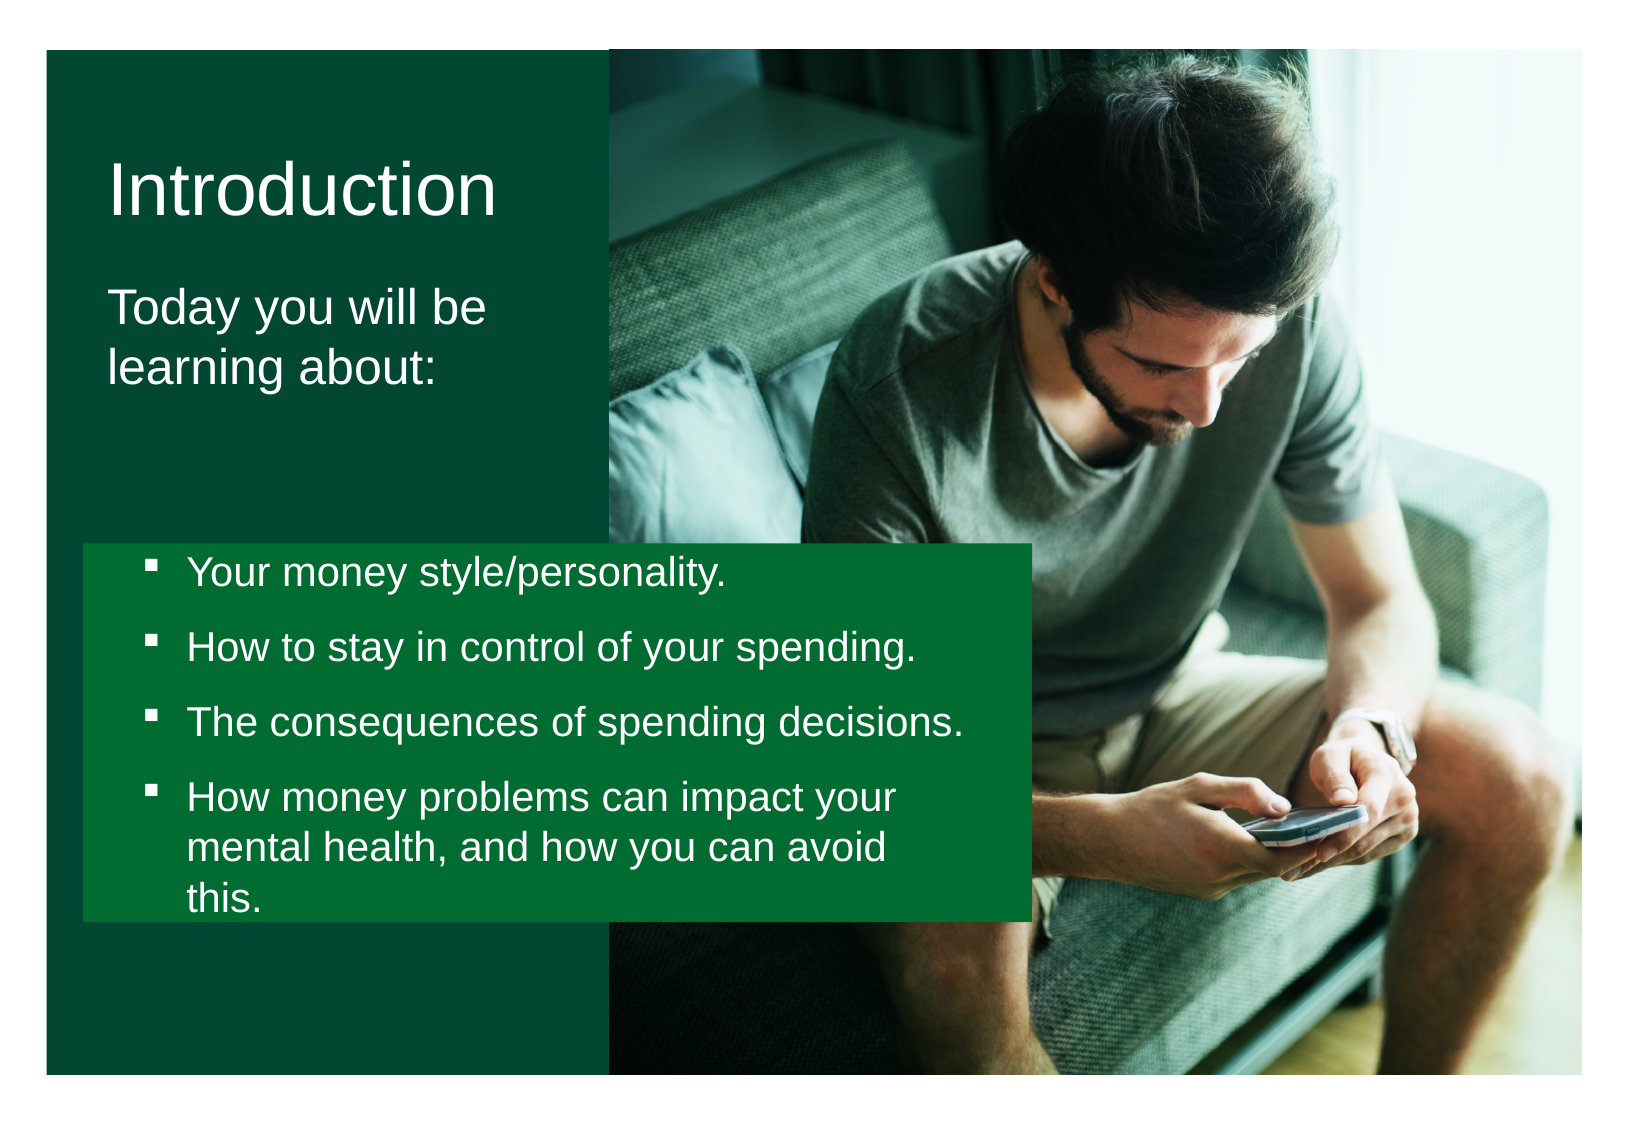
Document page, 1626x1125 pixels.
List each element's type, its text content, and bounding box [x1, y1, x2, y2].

picture [608, 49, 1582, 1076]
text_box Today you will be learning about: [107, 274, 549, 395]
text_box Your money style/personality. How to stay in control of your spending. The consequences of spending decisions. How money problems can impact your mental health, and how you can avoid this. [82, 543, 603, 923]
text_box [45, 48, 609, 1077]
title Introduction [107, 150, 603, 233]
